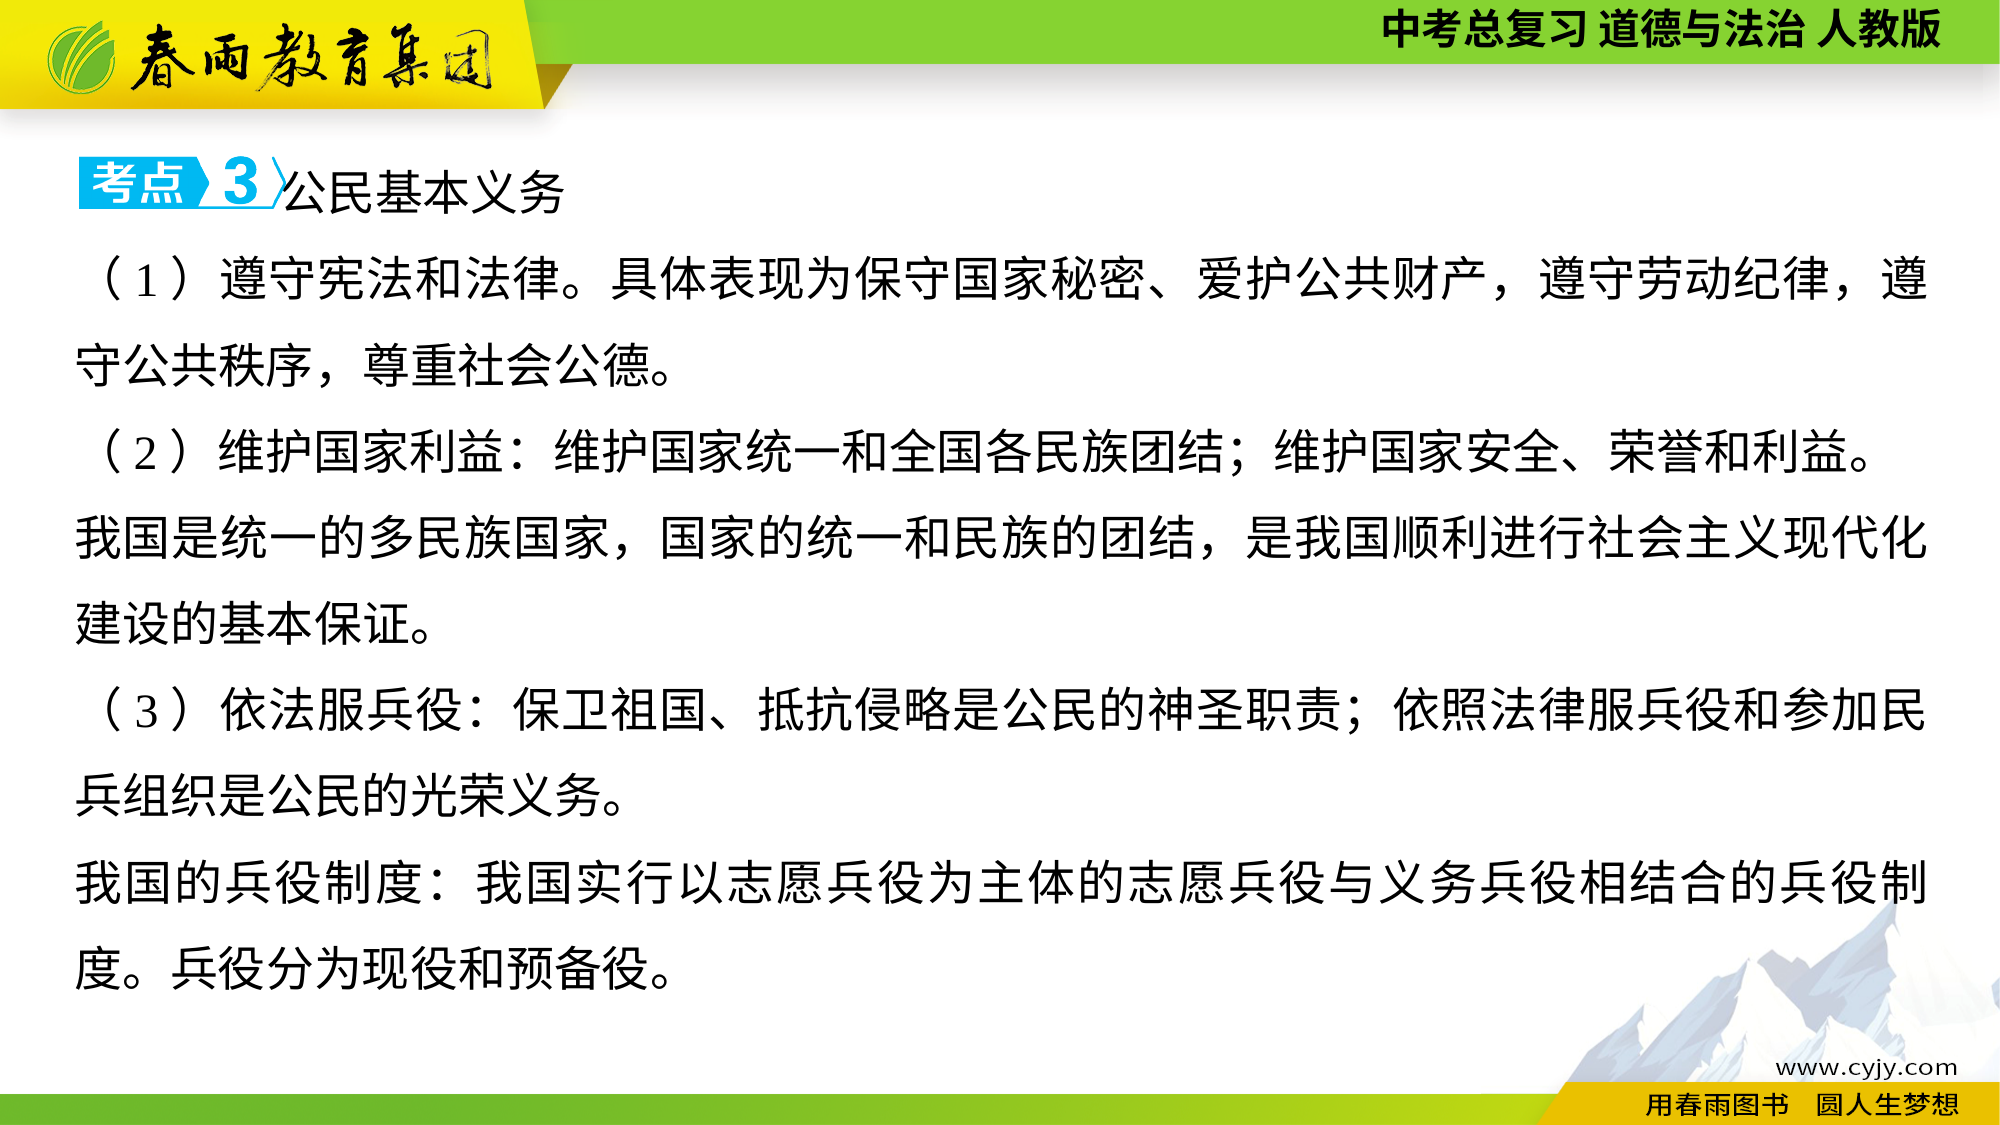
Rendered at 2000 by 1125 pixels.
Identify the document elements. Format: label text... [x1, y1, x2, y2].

picture [0, 0, 2000, 1125]
list 公民基本义务 （1）遵守宪法和法律。具体表现为保守国家秘密、爱护公共财产，遵守劳动纪律，遵守公共秩序，尊重社会公德。 （2）维护国家利益：维护国家统一和全国各民族团结；维护国家安全、荣誉和利益。 我国是统一的多民族国家，国家的统一和民族的团结，是我国顺利进行社会主义现代化建设的基本保证。 （3）依法服兵役：保卫祖国、抵抗侵略是公民的神圣职责；依照法律服兵役和参加民兵组织是公民的光荣义务。 我国的兵役制度：我国实行以志愿兵役为主体的志愿兵役与义务兵役相结合的兵役制度。兵役分为现役和预备役。 [59, 126, 1944, 1002]
